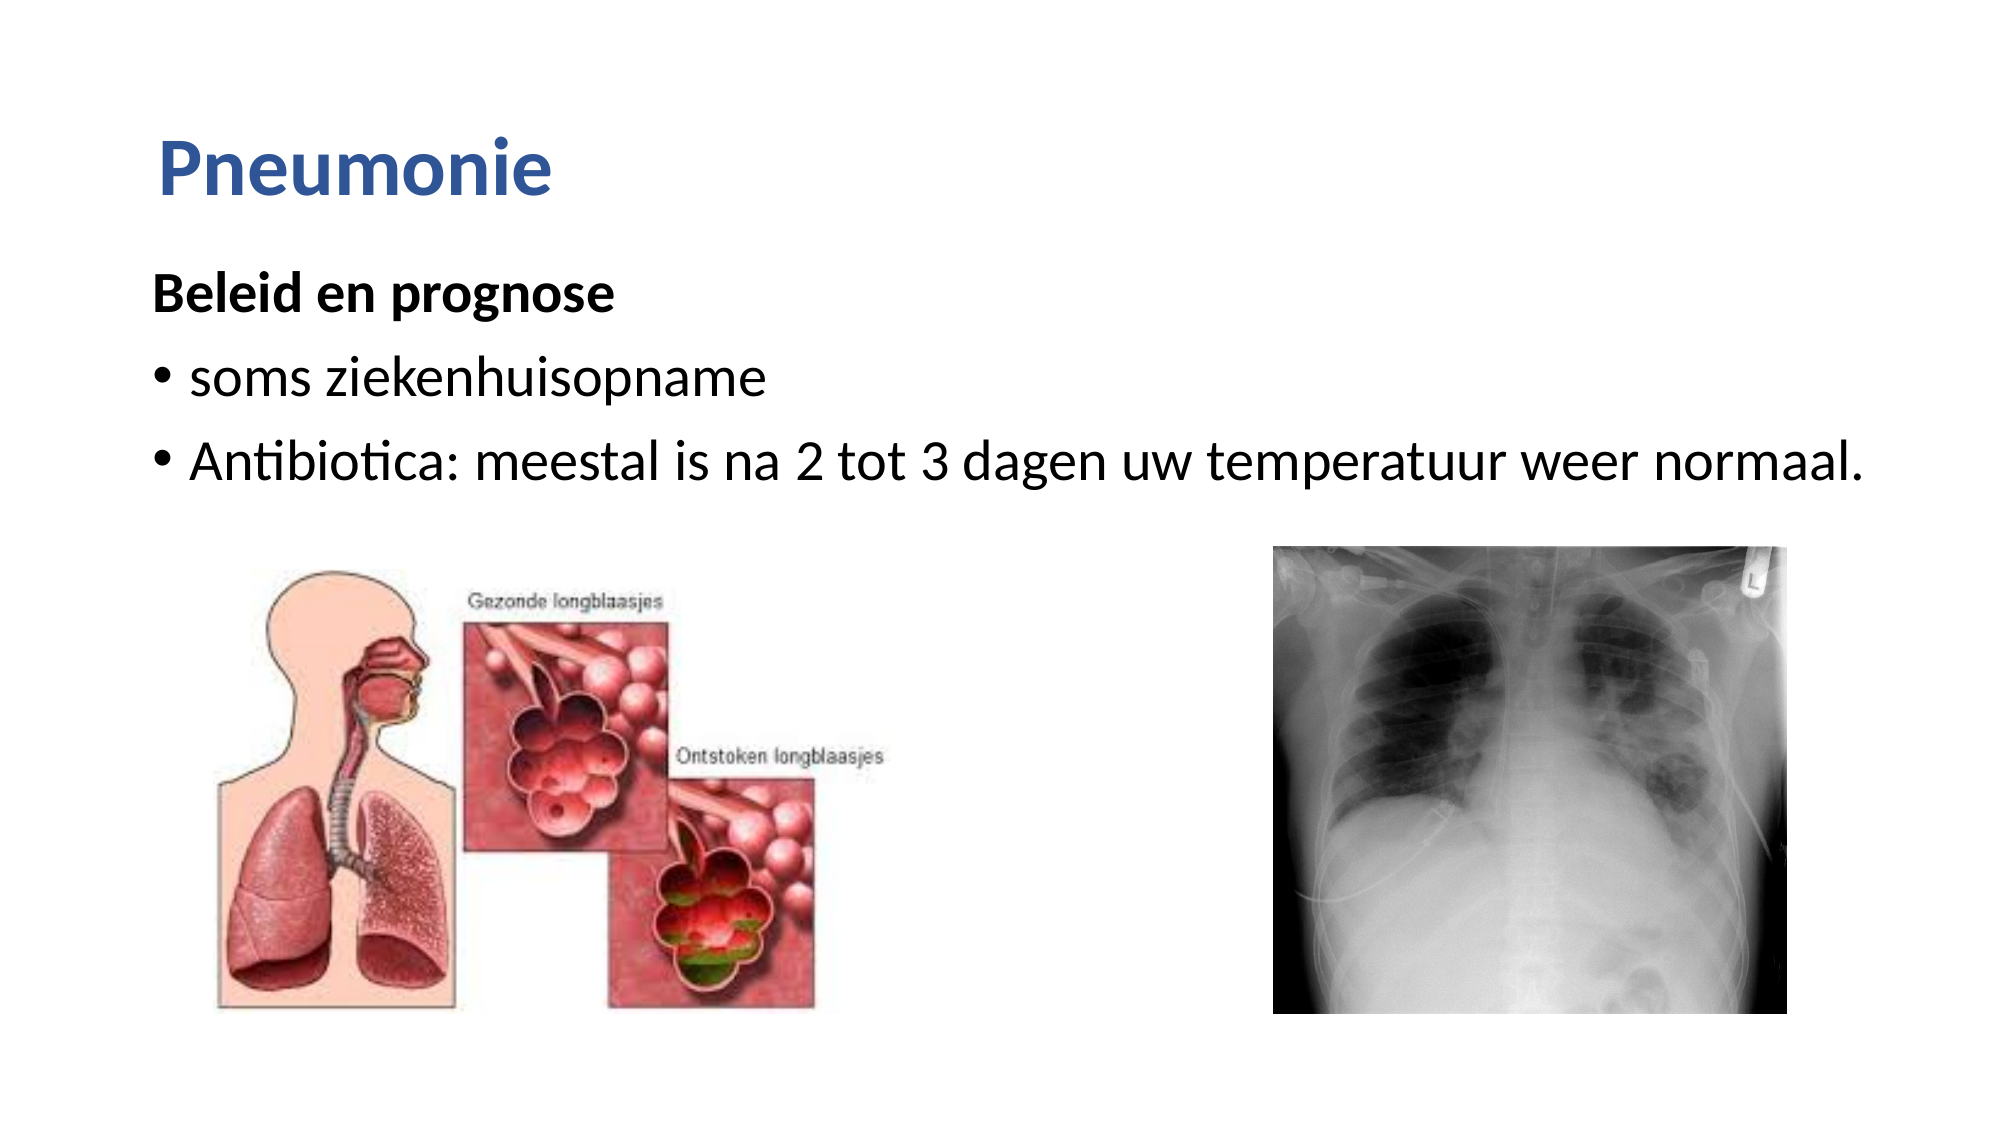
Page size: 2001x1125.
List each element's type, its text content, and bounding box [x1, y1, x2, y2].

title Pneumonie [106, 59, 1832, 278]
list Beleid en prognose soms ziekenhuisopname Antibiotica: meestal is na 2 tot 3 dagen uw temperatuur weer normaal. [137, 254, 1972, 1014]
picture [1273, 546, 1787, 1014]
picture [212, 569, 891, 1014]
